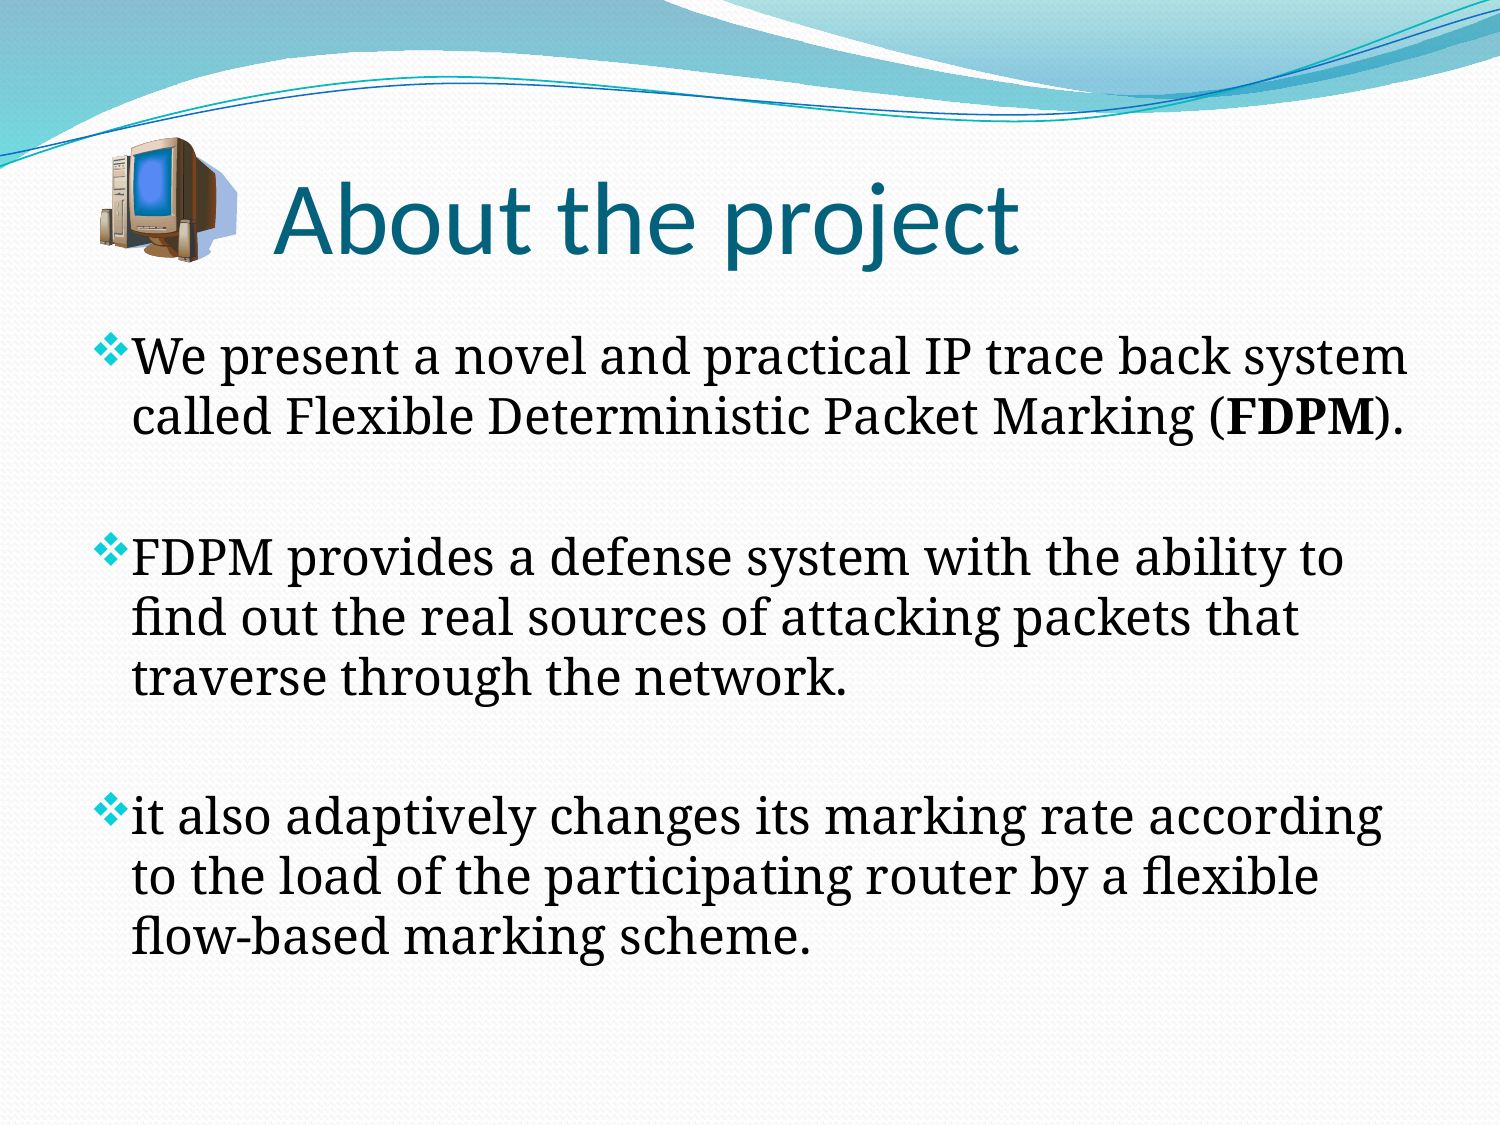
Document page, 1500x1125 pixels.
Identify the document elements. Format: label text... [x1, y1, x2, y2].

list We present a novel and practical IP trace back system called Flexible Deterministic Packet Marking (FDPM). FDPM provides a defense system with the ability to find out the real sources of attacking packets that traverse through the network. it also adaptively changes its marking rate according to the load of the participating router by a flexible flow-based marking scheme. [75, 317, 1425, 1038]
title About the project [62, 87, 1375, 275]
picture [99, 137, 238, 263]
